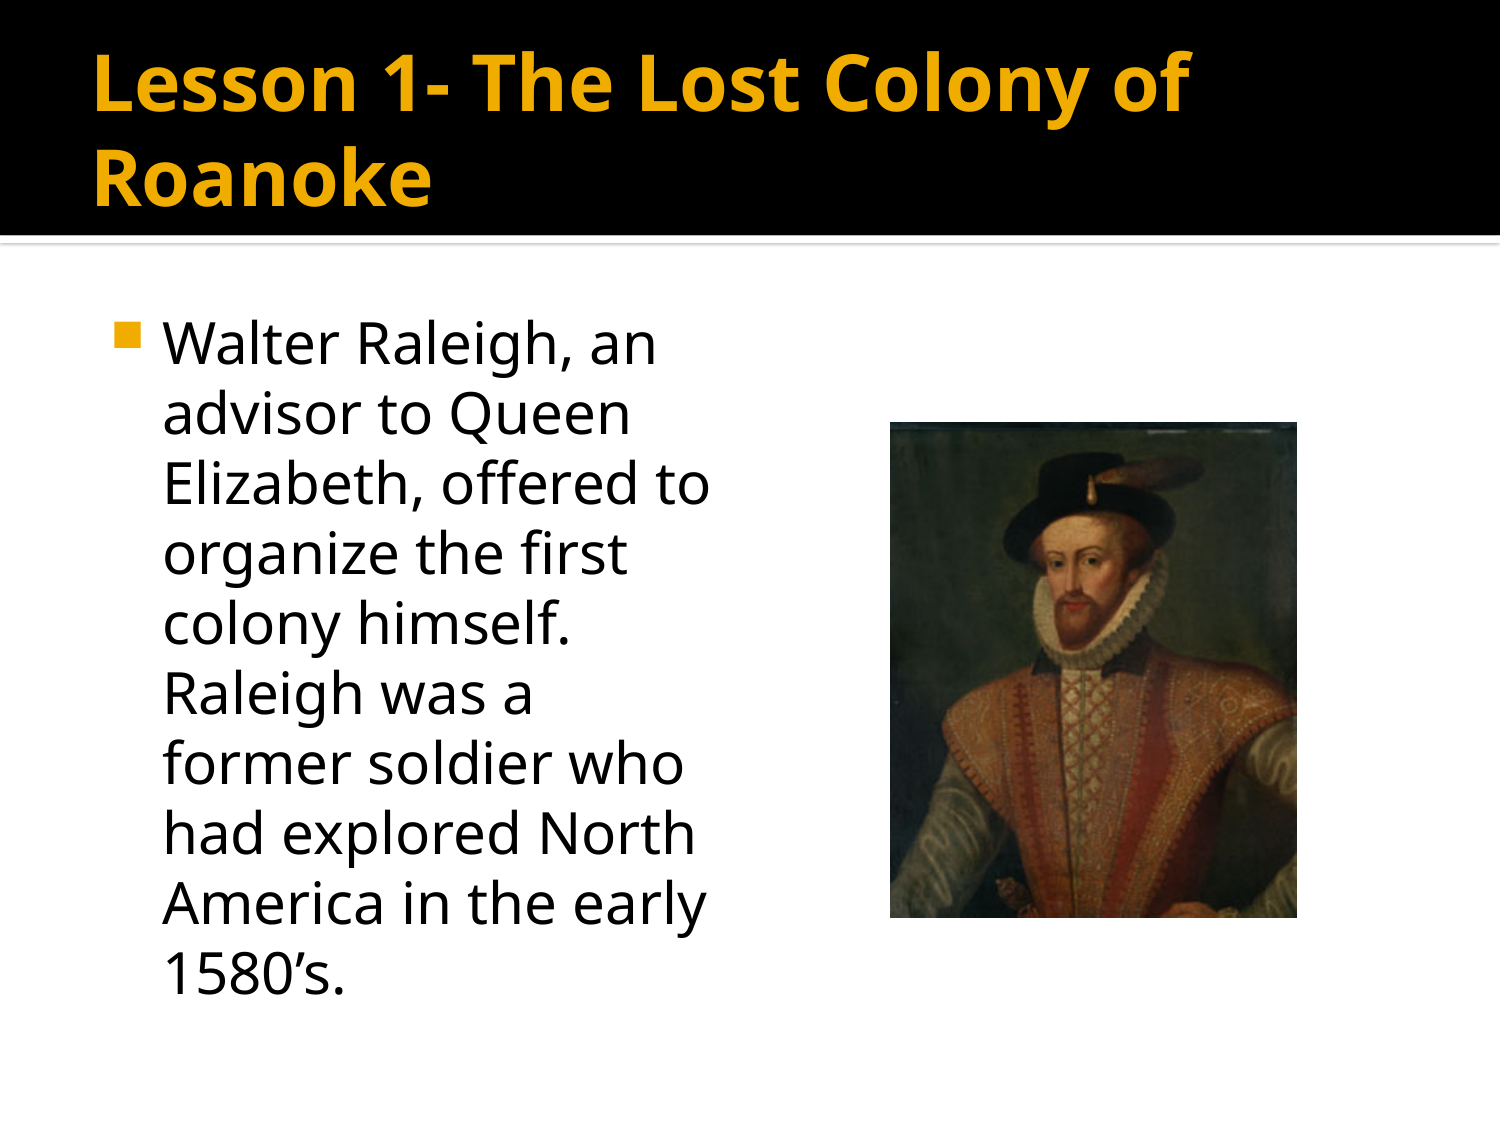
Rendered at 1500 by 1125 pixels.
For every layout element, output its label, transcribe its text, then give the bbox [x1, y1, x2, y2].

title Lesson 1- The Lost Colony of Roanoke [75, 24, 1425, 231]
list Walter Raleigh, an advisor to Queen Elizabeth, offered to organize the first colony himself. Raleigh was a former soldier who had explored North America in the early 1580’s. [75, 291, 738, 1050]
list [890, 422, 1297, 918]
